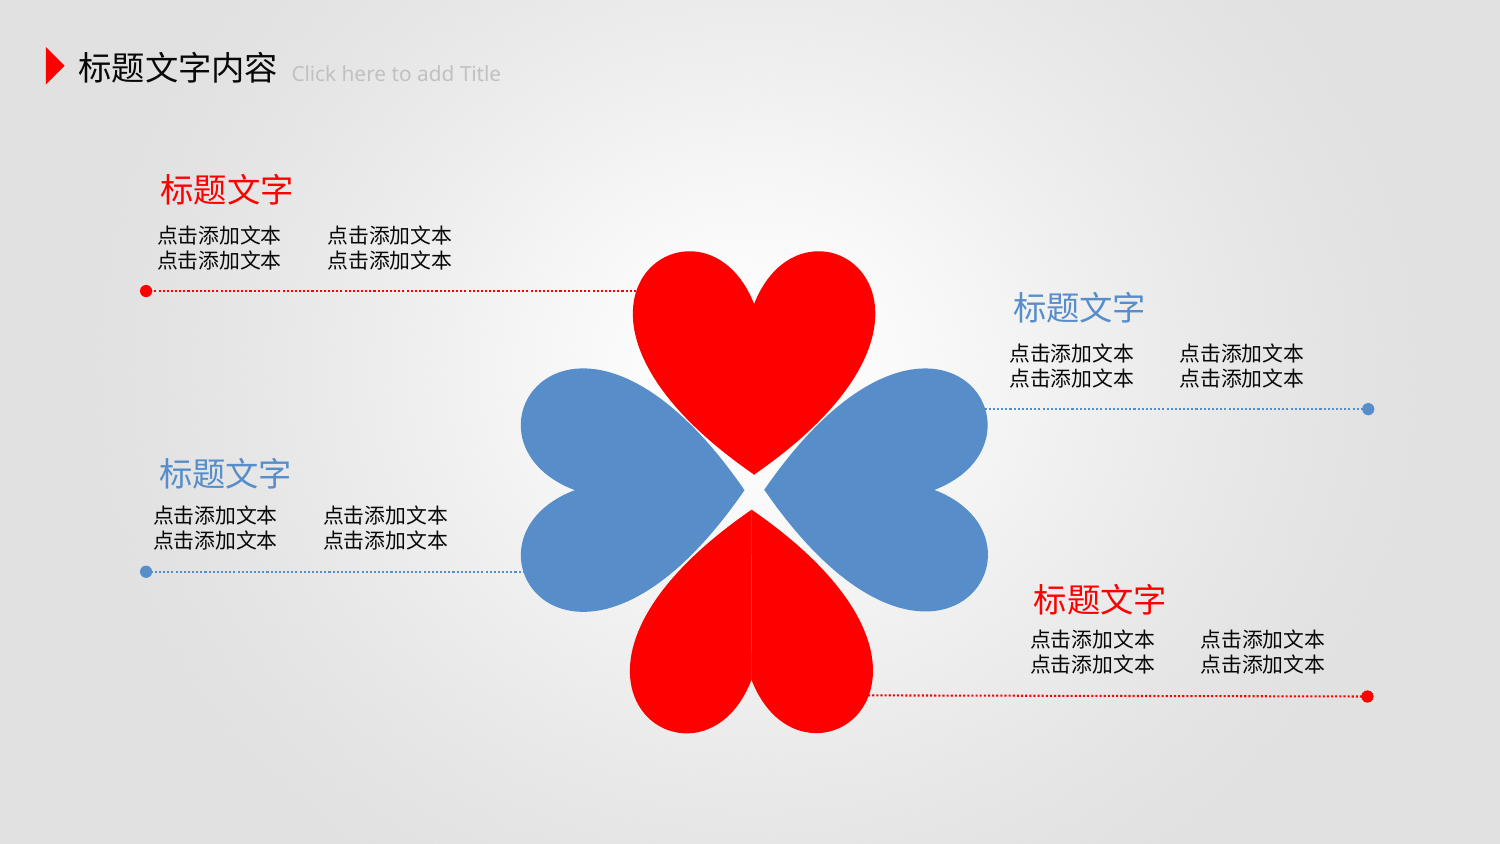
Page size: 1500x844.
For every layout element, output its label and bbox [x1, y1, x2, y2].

text_box [571, 317, 694, 663]
picture [0, 0, 1500, 844]
text_box [138, 445, 572, 573]
text_box [949, 279, 1369, 410]
text_box [831, 571, 1375, 697]
text_box [142, 161, 679, 292]
text_box [45, 39, 523, 96]
text_box [629, 509, 874, 734]
text_box [814, 317, 938, 570]
text_box [632, 251, 876, 476]
